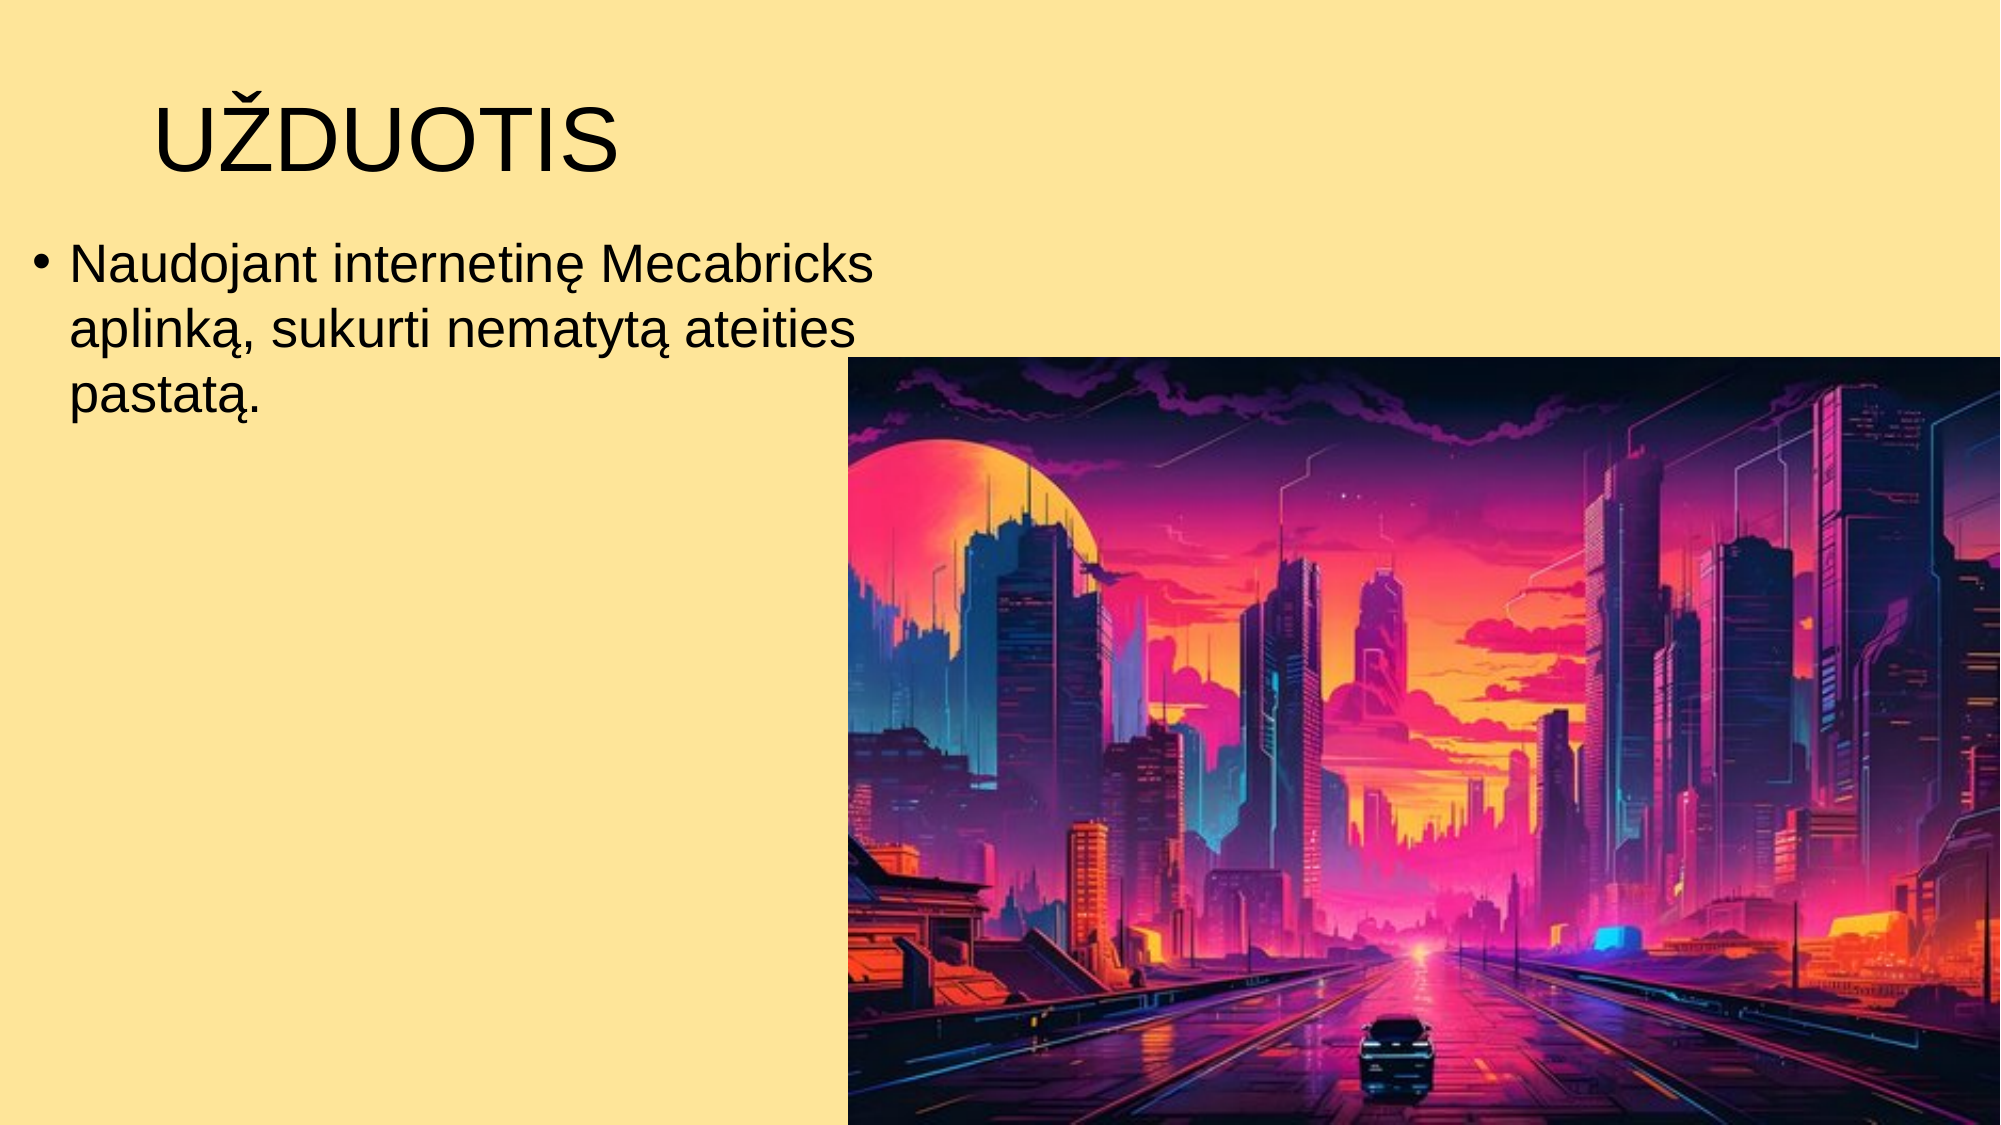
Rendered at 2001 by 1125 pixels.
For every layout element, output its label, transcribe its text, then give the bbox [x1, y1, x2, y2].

text_box Naudojant internetinę Mecabricks aplinką, sukurti nematytą ateities pastatą. [17, 220, 952, 891]
title UŽDUOTIS [137, 32, 1863, 250]
picture [848, 357, 2000, 1125]
